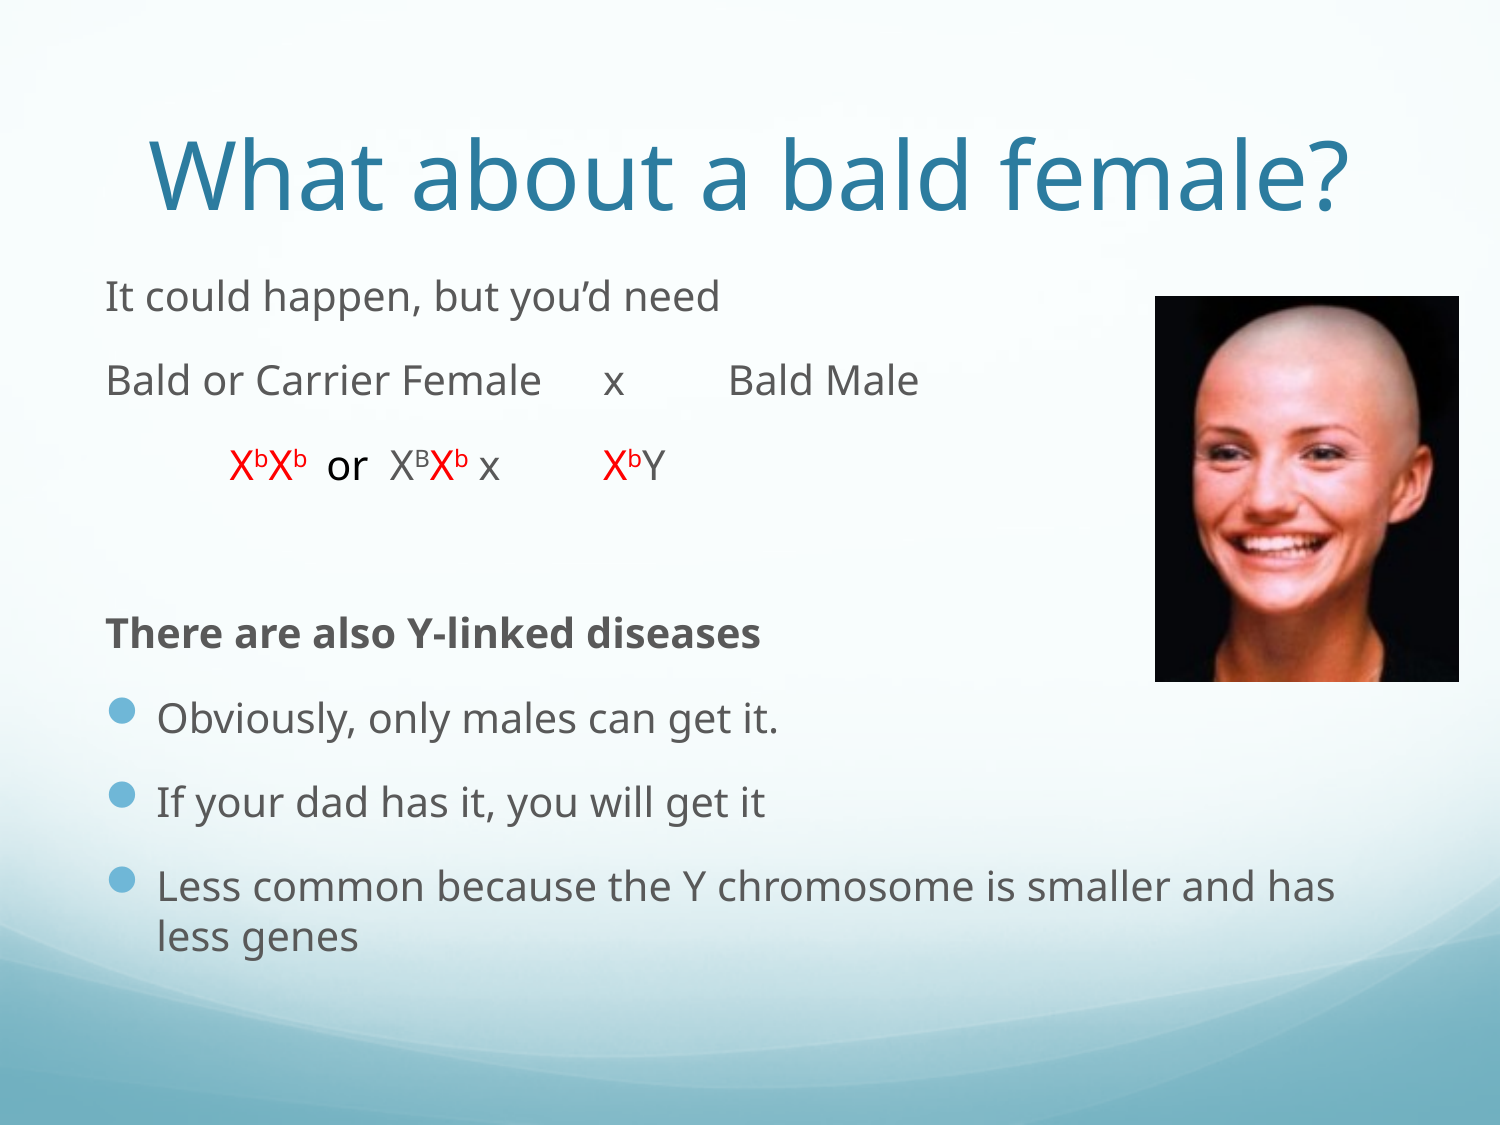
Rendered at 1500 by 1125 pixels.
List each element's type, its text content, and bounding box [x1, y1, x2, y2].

picture [1155, 296, 1460, 682]
title What about a bald female? [90, 17, 1410, 237]
list It could happen, but you’d need Bald or Carrier Female x Bald Male XbXb or XBXb x XbY There are also Y-linked diseases Obviously, only males can get it. If your dad has it, you will get it Less common because the Y chromosome is smaller and has less genes [90, 262, 1410, 975]
